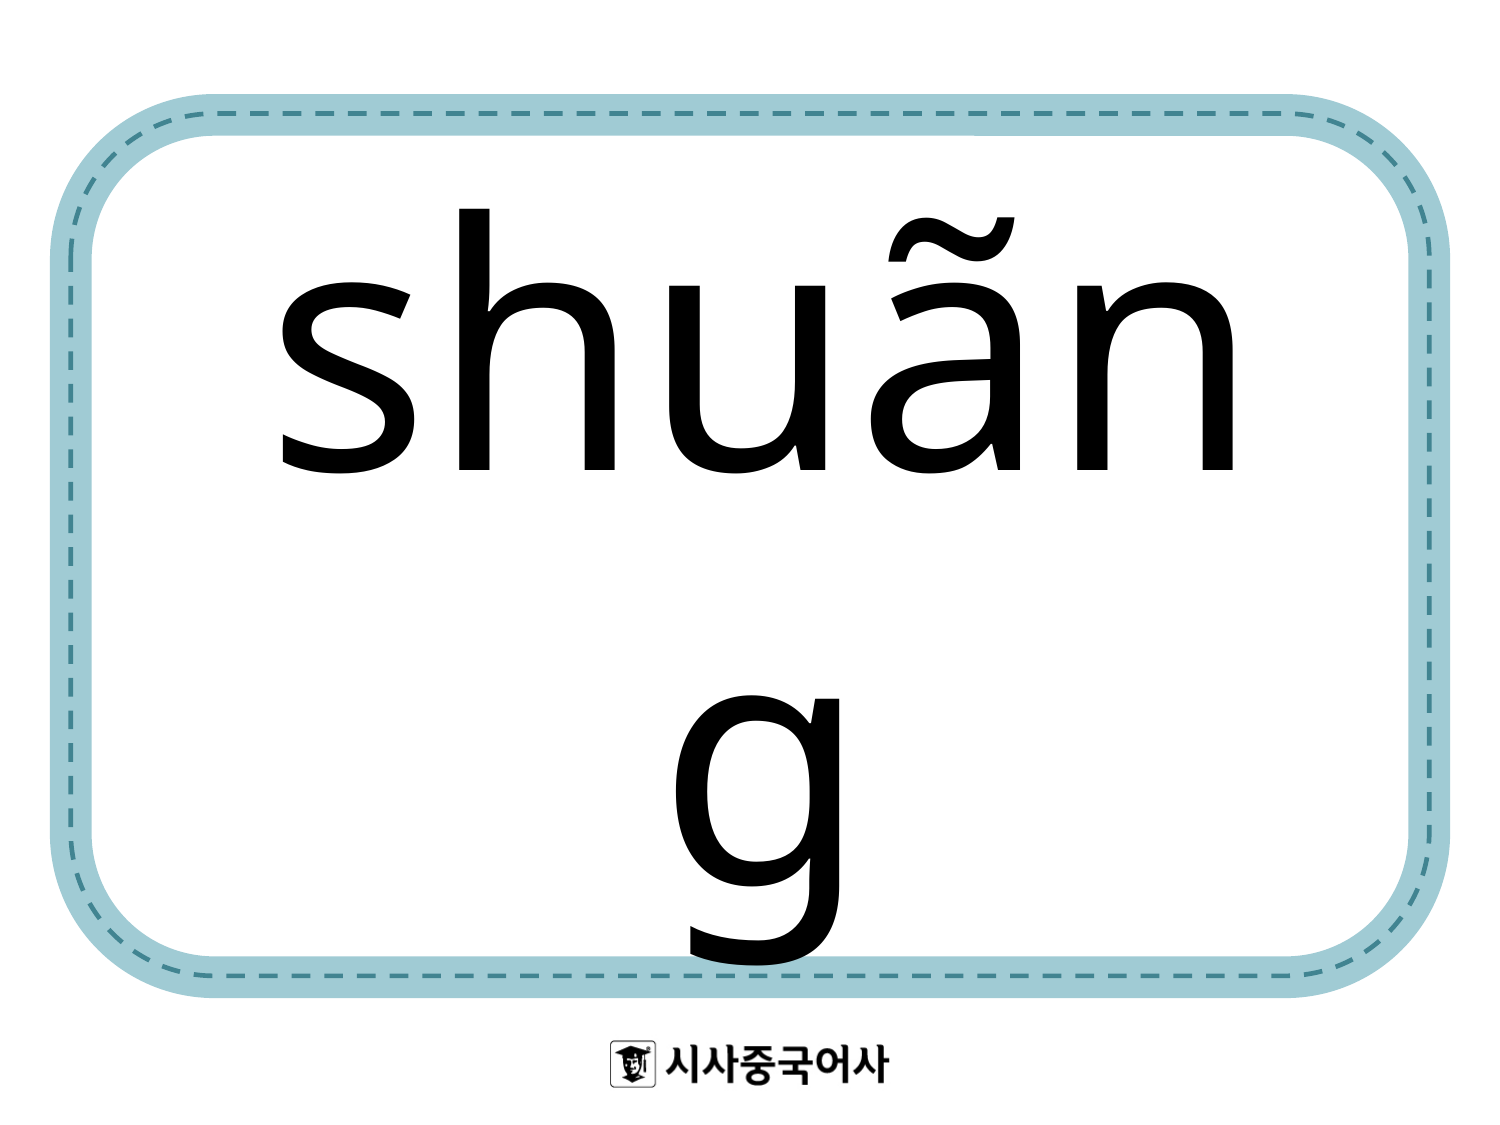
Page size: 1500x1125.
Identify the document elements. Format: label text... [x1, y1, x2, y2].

picture [602, 1034, 898, 1094]
text_box shuãng [159, 208, 1368, 871]
